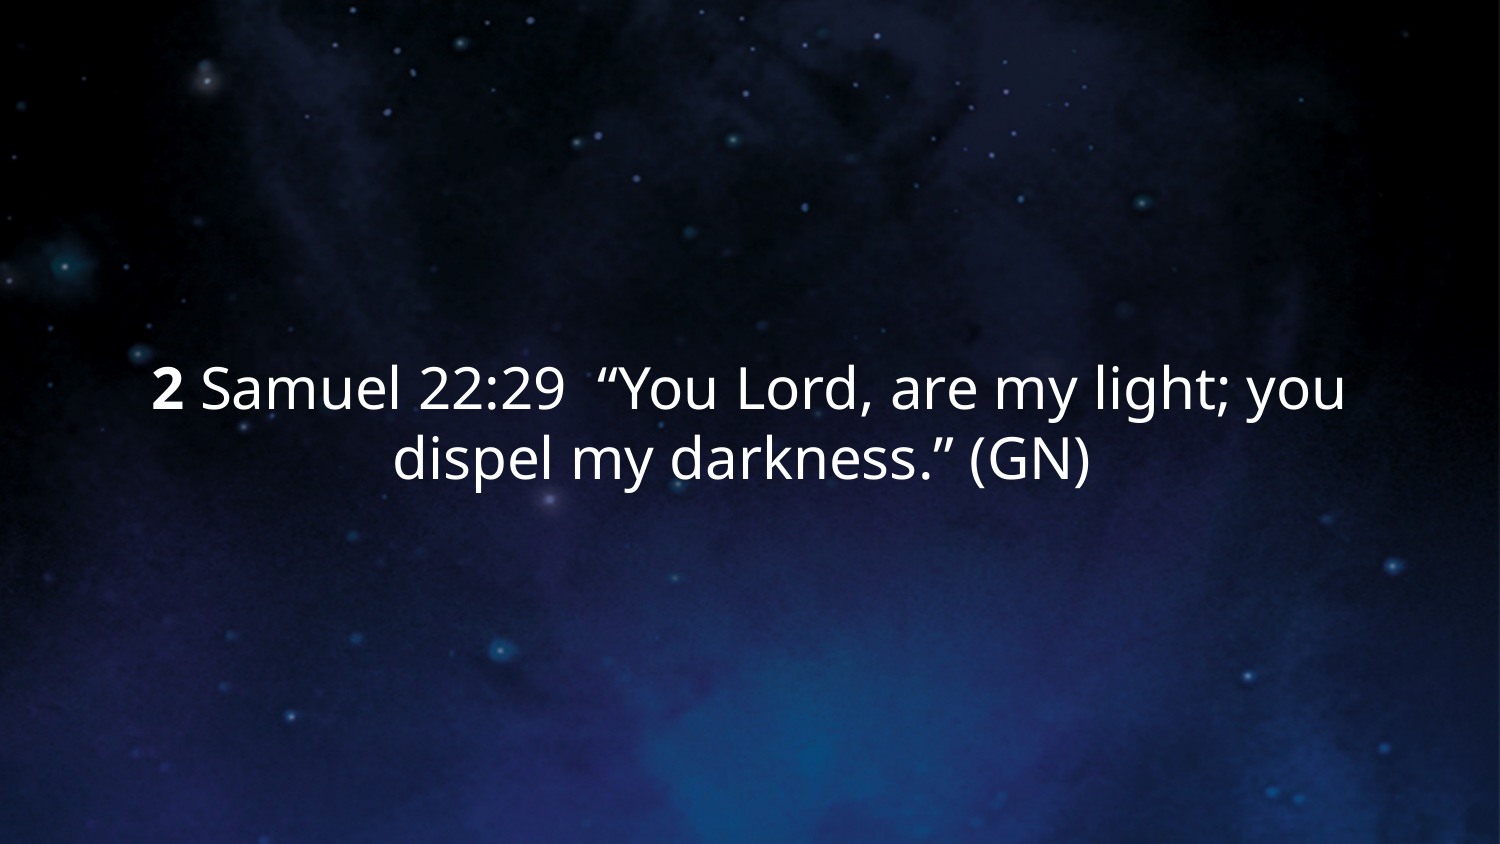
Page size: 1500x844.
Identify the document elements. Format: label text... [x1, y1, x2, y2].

picture [0, 0, 1500, 844]
title 2 Samuel 22:29 “You Lord, are my light; you dispel my darkness.” (GN) [112, 330, 1388, 512]
